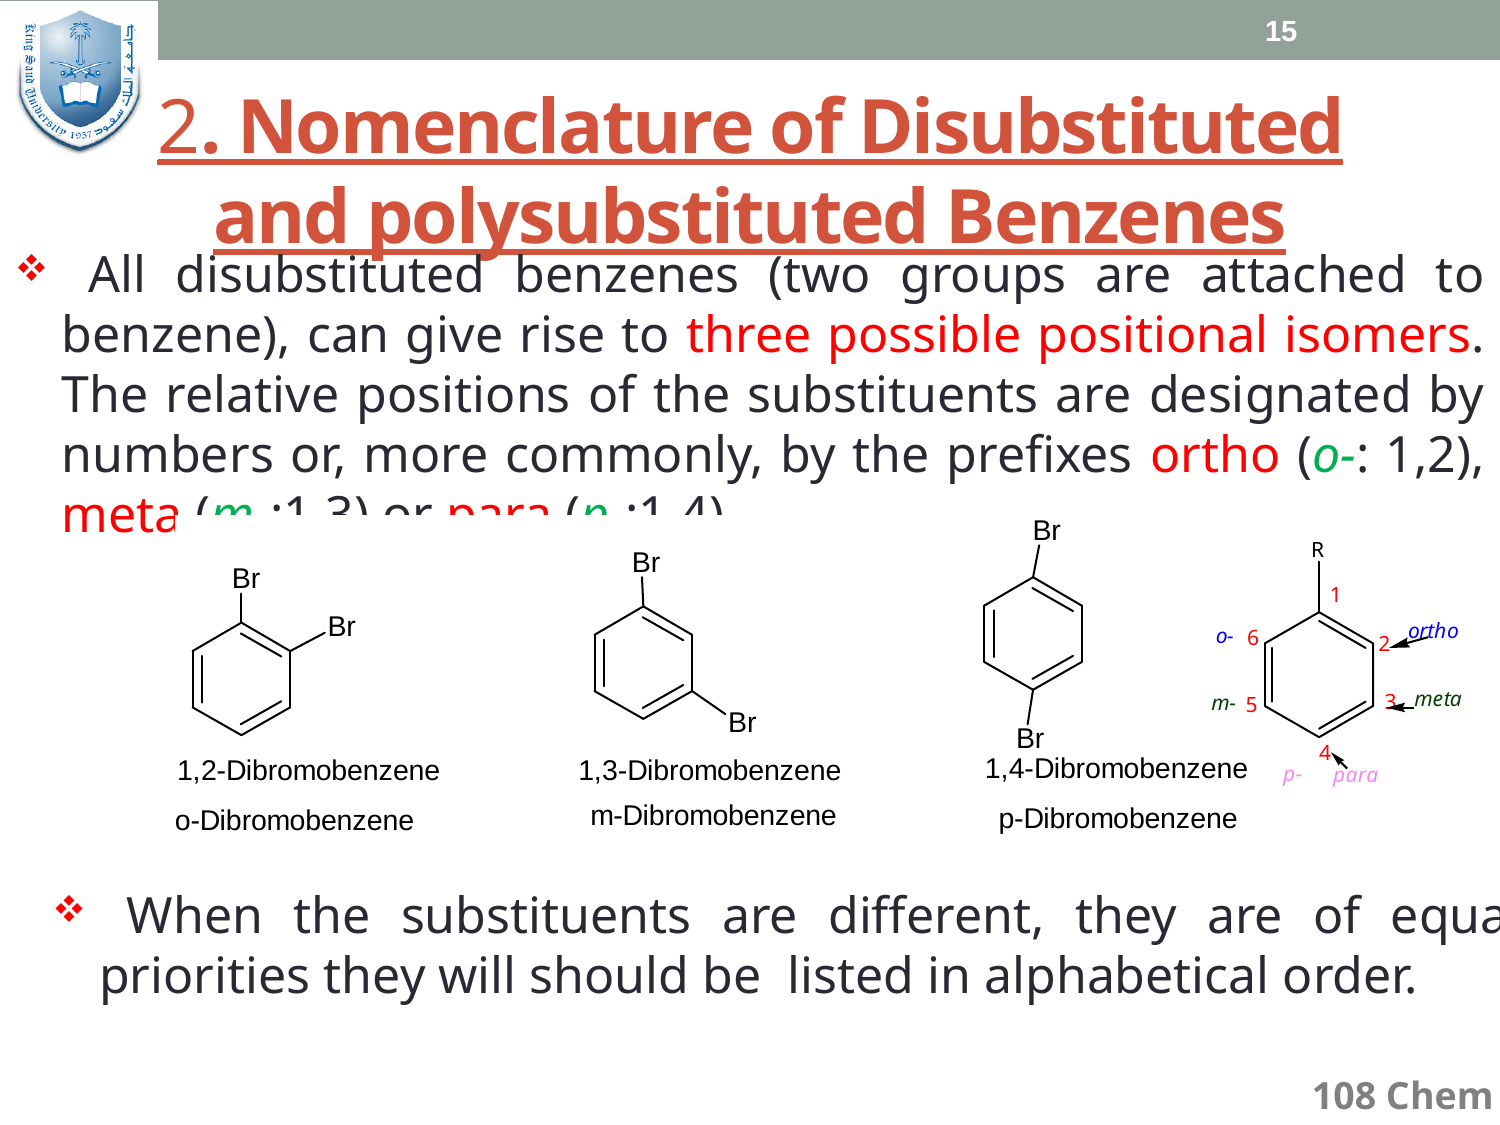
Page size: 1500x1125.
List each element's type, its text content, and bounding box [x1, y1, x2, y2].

text_box When the substituents are different, they are of equal priorities they will should be listed in alphabetical order. [37, 876, 1500, 1011]
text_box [174, 514, 1251, 838]
text_box All disubstituted benzenes (two groups are attached to benzene), can give rise to three possible positional isomers. The relative positions of the substituents are designated by numbers or, more commonly, by the prefixes ortho (o-: 1,2), meta (m-:1,3) or para (p-:1,4). [0, 234, 1500, 610]
picture [0, 1, 159, 160]
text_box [1211, 541, 1464, 788]
slide_number 15 [1250, 3, 1425, 57]
title 2. Nomenclature of Disubstituted and polysubstituted Benzenes [75, 87, 1425, 234]
text_box 108 Chem [1297, 1064, 1500, 1125]
